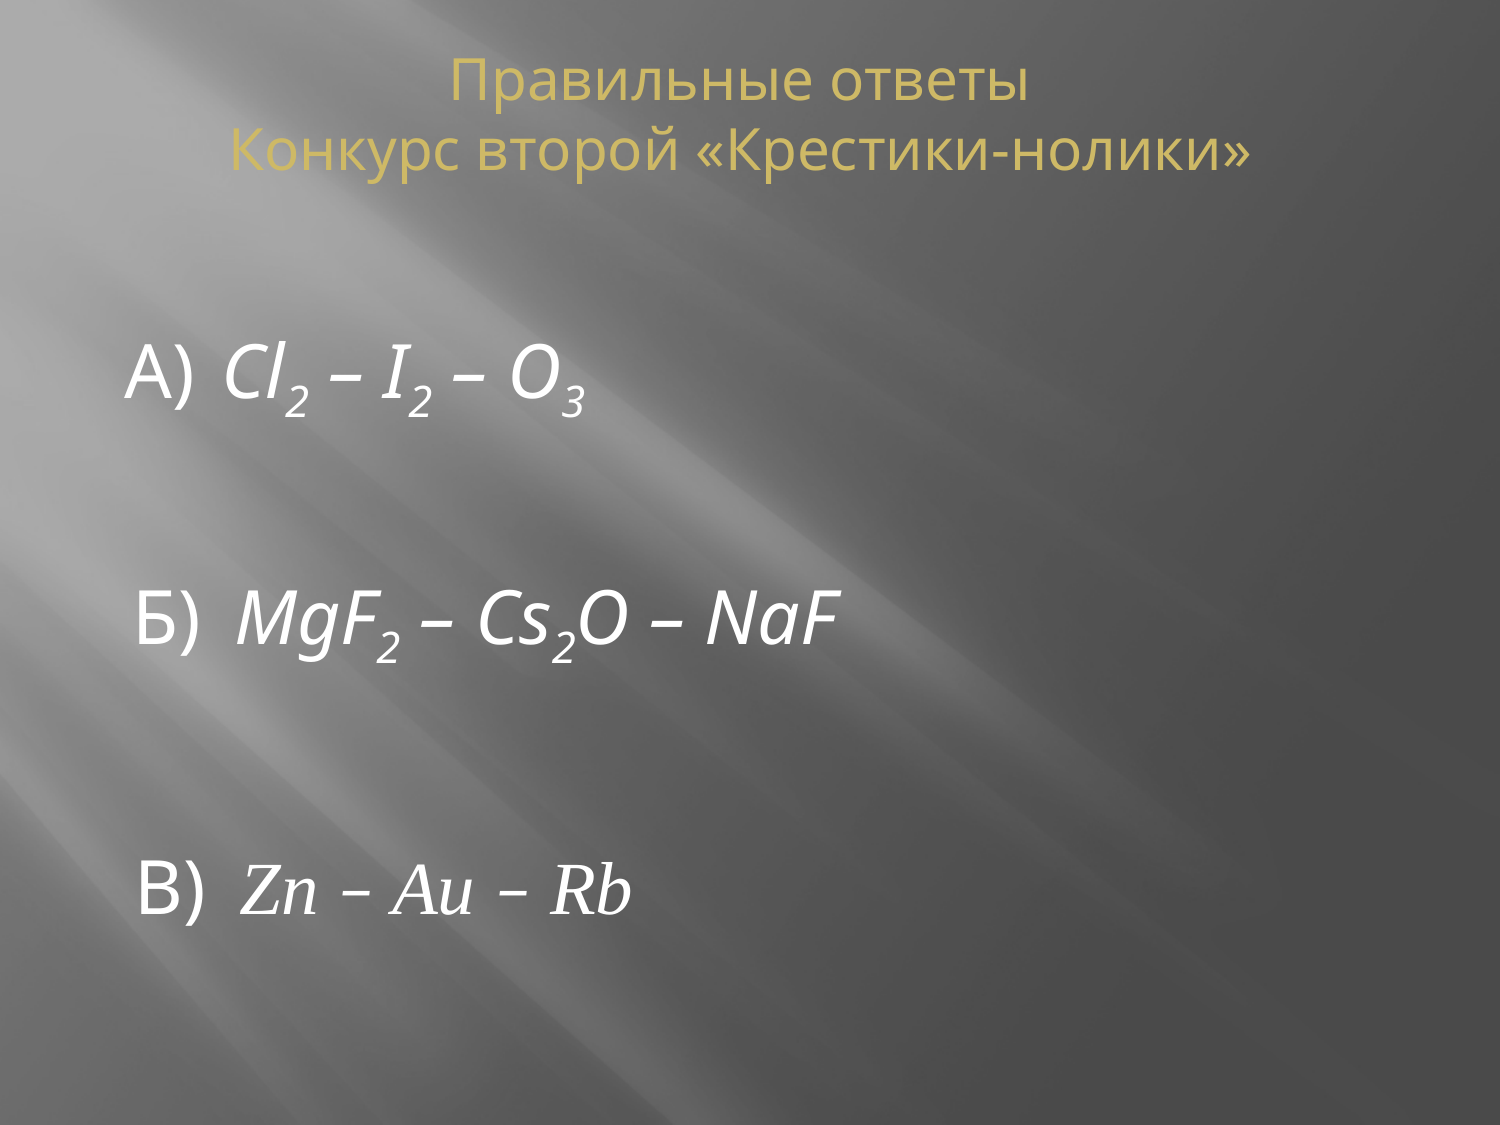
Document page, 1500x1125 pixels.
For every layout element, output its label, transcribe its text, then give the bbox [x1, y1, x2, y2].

text_box Б) [117, 562, 216, 668]
text_box В) [119, 831, 221, 937]
text_box Правильные ответы Конкурс второй «Крестики-нолики» [213, 35, 1267, 190]
text_box MgF2 – Cs2O – NaF [219, 562, 852, 770]
text_box Zn – Au – Rb [224, 831, 649, 937]
text_box А) [110, 316, 206, 422]
text_box Cl2 – I2 – O3 [206, 316, 601, 434]
